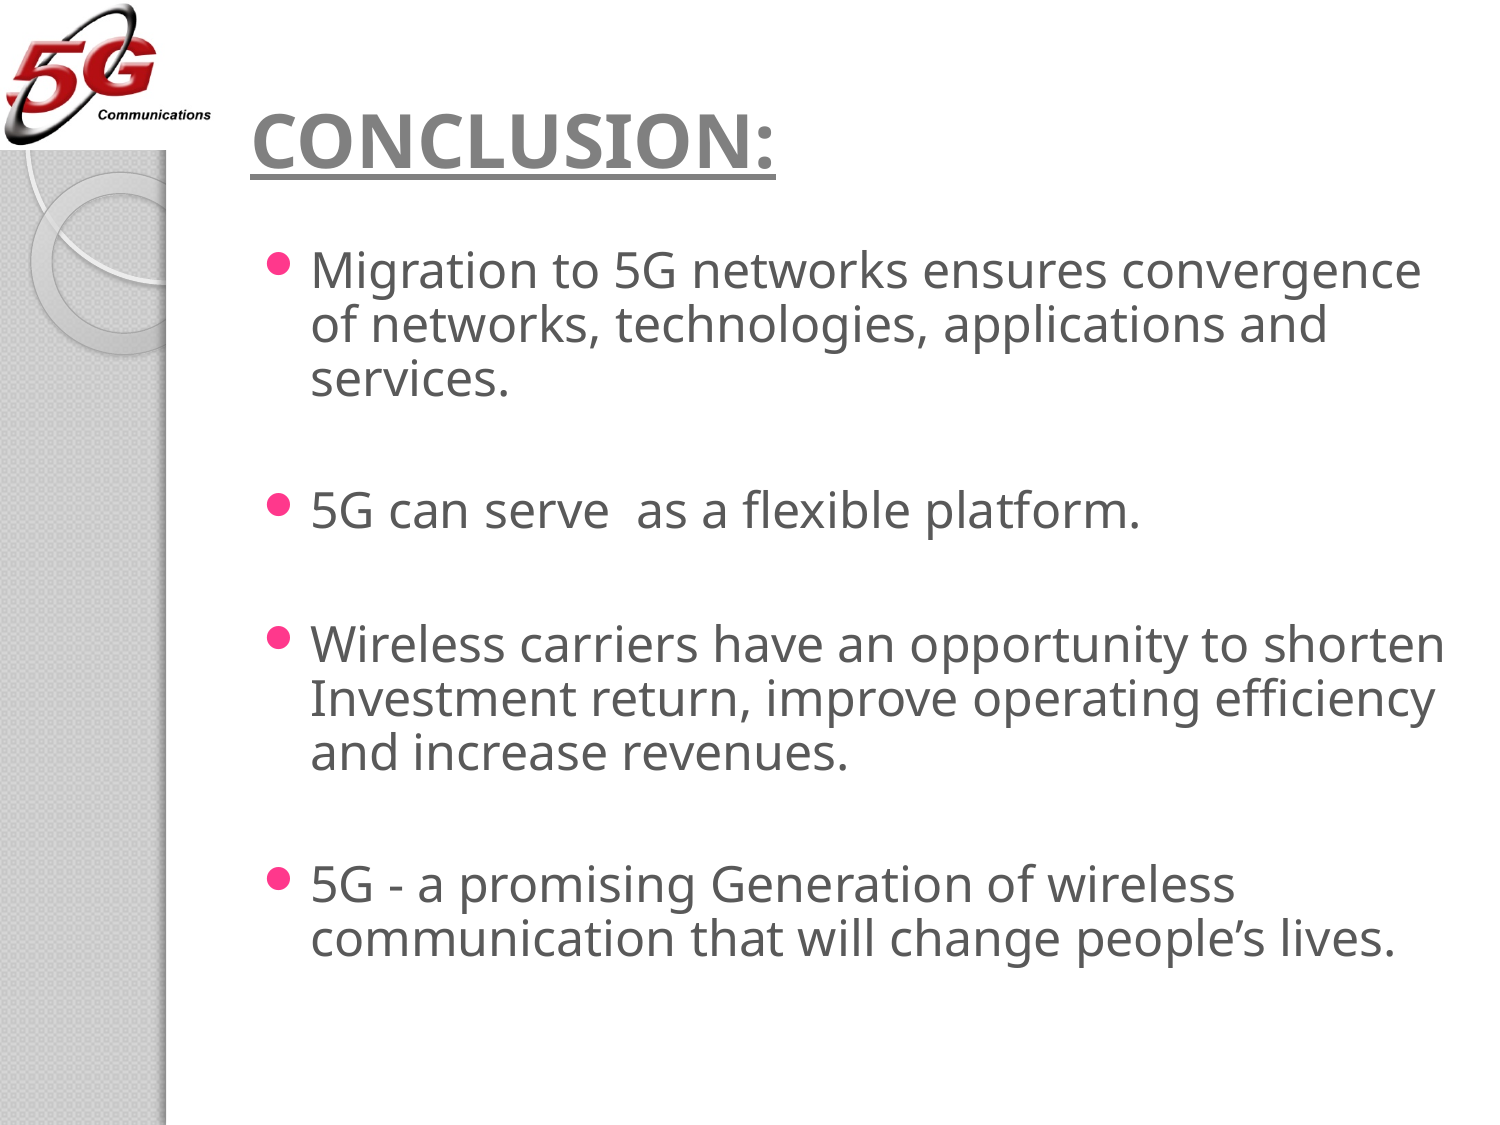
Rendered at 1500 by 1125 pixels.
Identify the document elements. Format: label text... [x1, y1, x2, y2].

title CONCLUSION: [235, 45, 1466, 233]
list Migration to 5G networks ensures convergence of networks, technologies, applications and services. 5G can serve as a flexible platform. Wireless carriers have an opportunity to shorten Investment return, improve operating efficiency and increase revenues. 5G - a promising Generation of wireless communication that will change people’s lives. [235, 237, 1466, 1025]
picture [0, 0, 216, 150]
